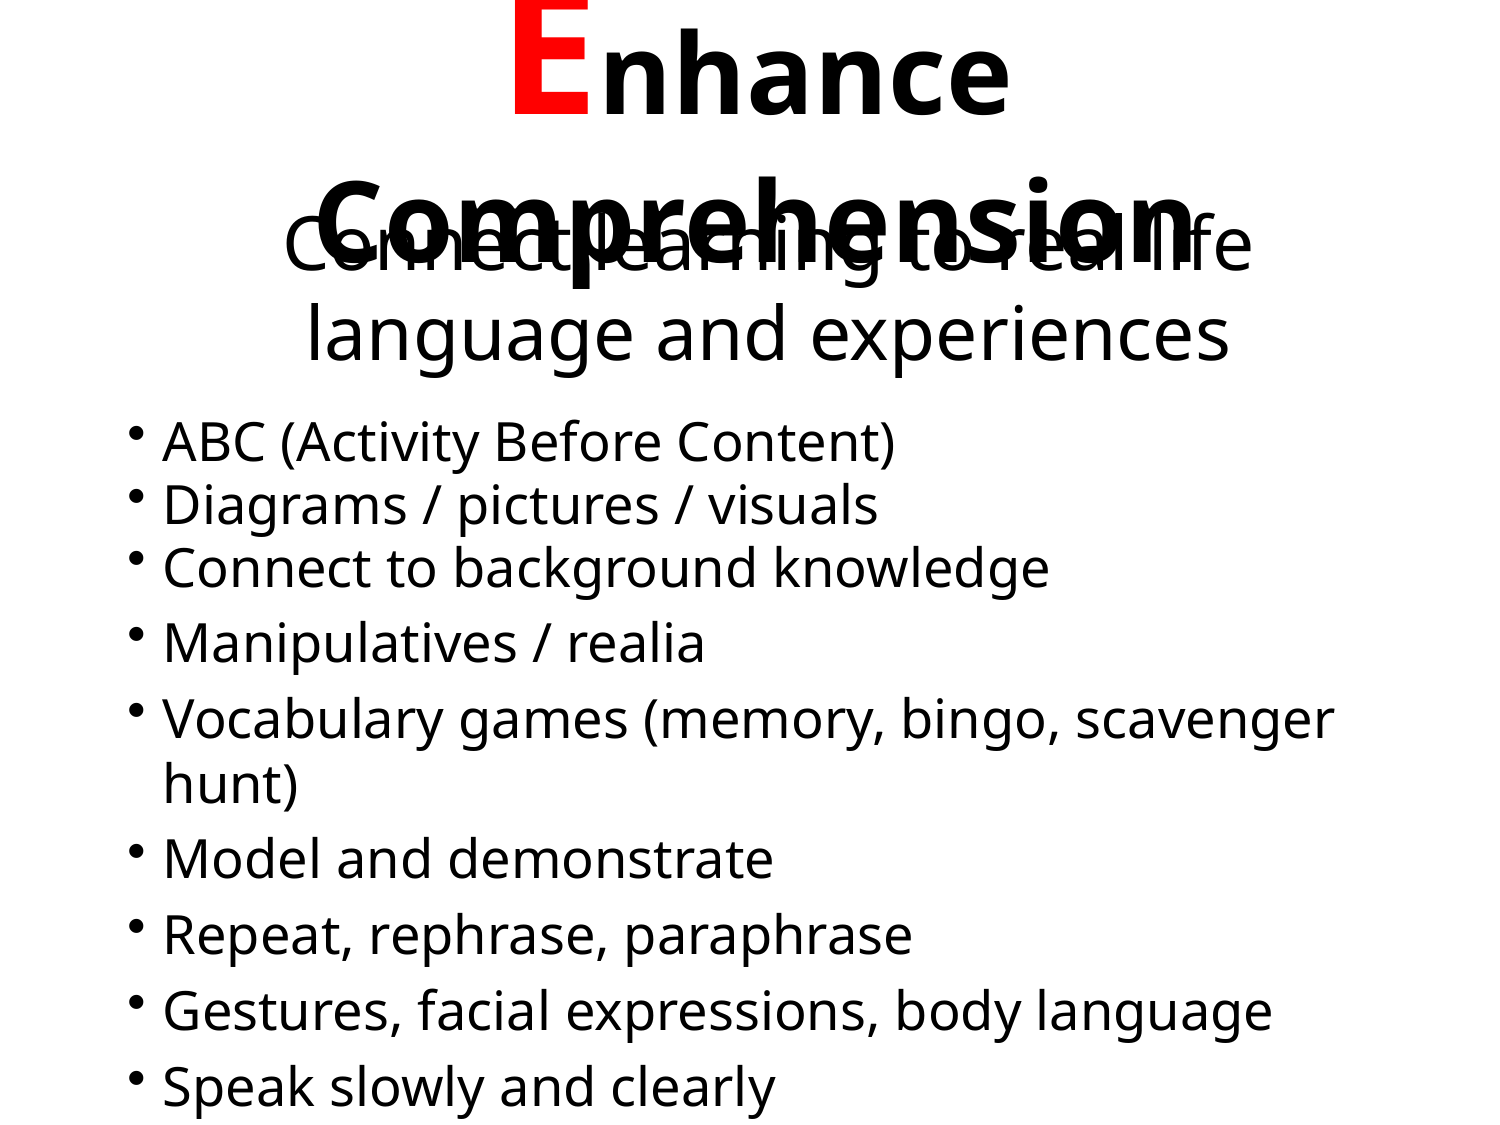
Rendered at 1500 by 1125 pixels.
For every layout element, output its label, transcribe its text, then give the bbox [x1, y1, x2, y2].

title Enhance Comprehension [49, 37, 1463, 186]
text_box [734, 838, 766, 856]
text_box ABC (Activity Before Content) Diagrams / pictures / visuals Connect to background knowledge Manipulatives / realia Vocabulary games (memory, bingo, scavenger hunt) Model and demonstrate Repeat, rephrase, paraphrase Gestures, facial expressions, body language Speak slowly and clearly [112, 412, 1500, 838]
subtitle Connect learning to real life language and experiences [112, 187, 1426, 382]
